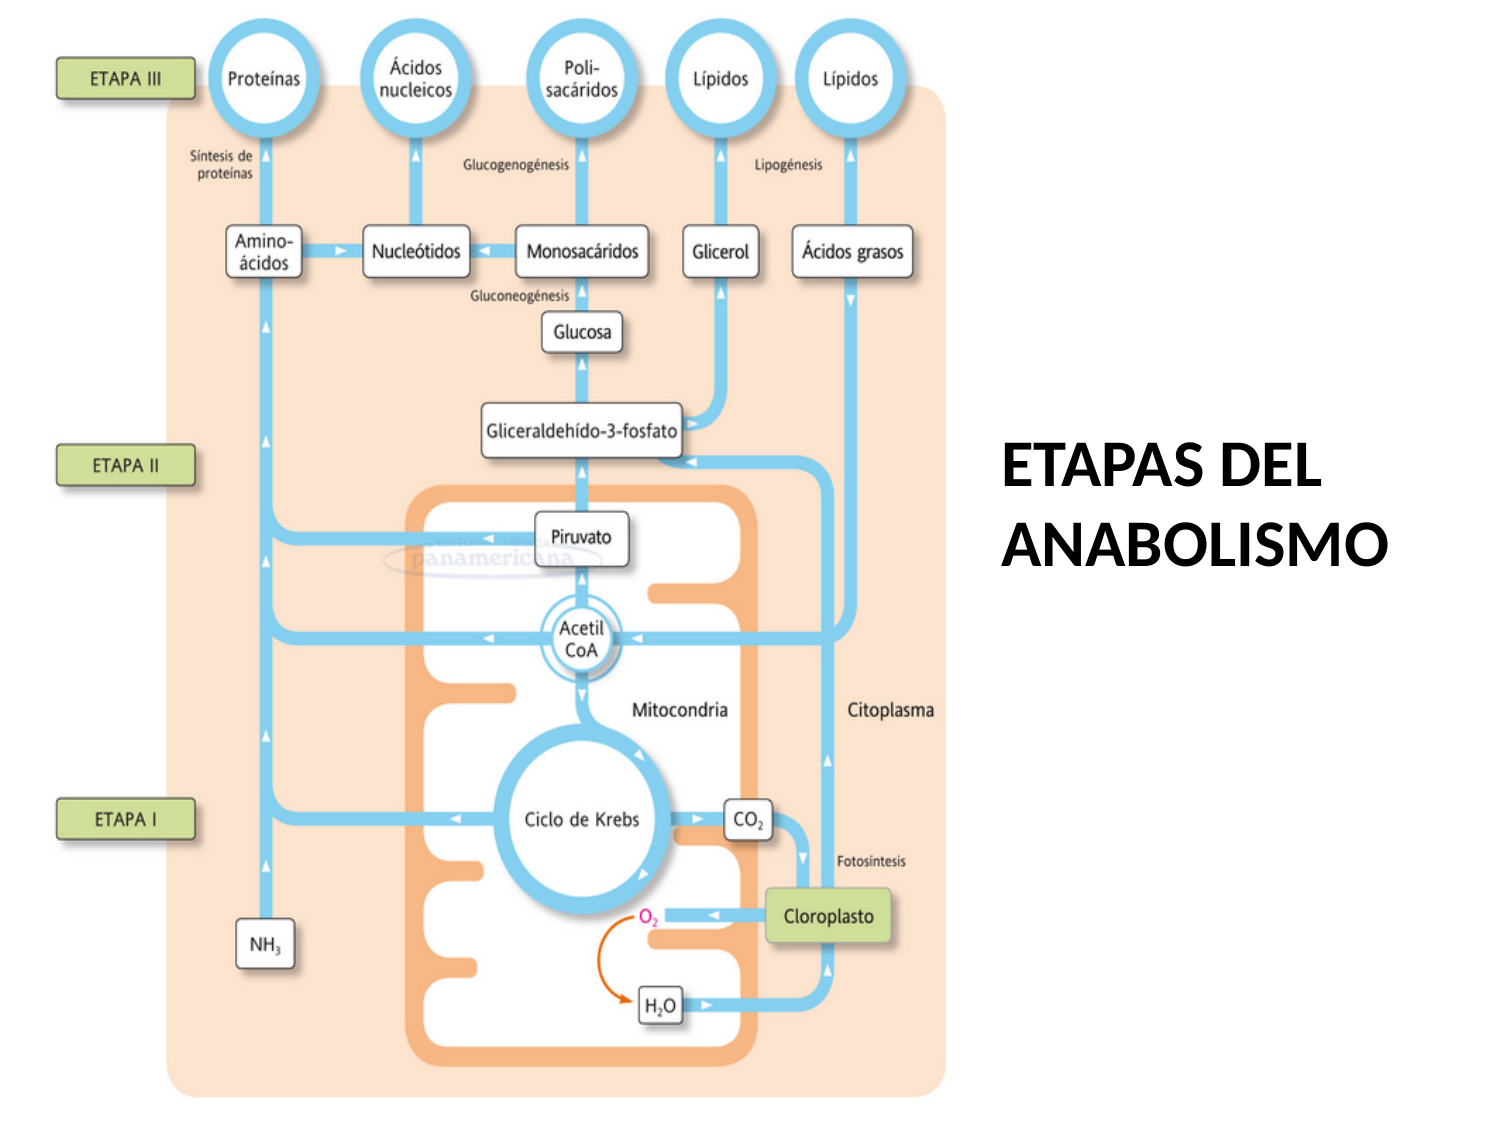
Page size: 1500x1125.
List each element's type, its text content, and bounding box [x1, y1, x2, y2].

picture [0, 0, 987, 1125]
text_box ETAPAS DEL ANABOLISMO [990, 412, 1471, 587]
